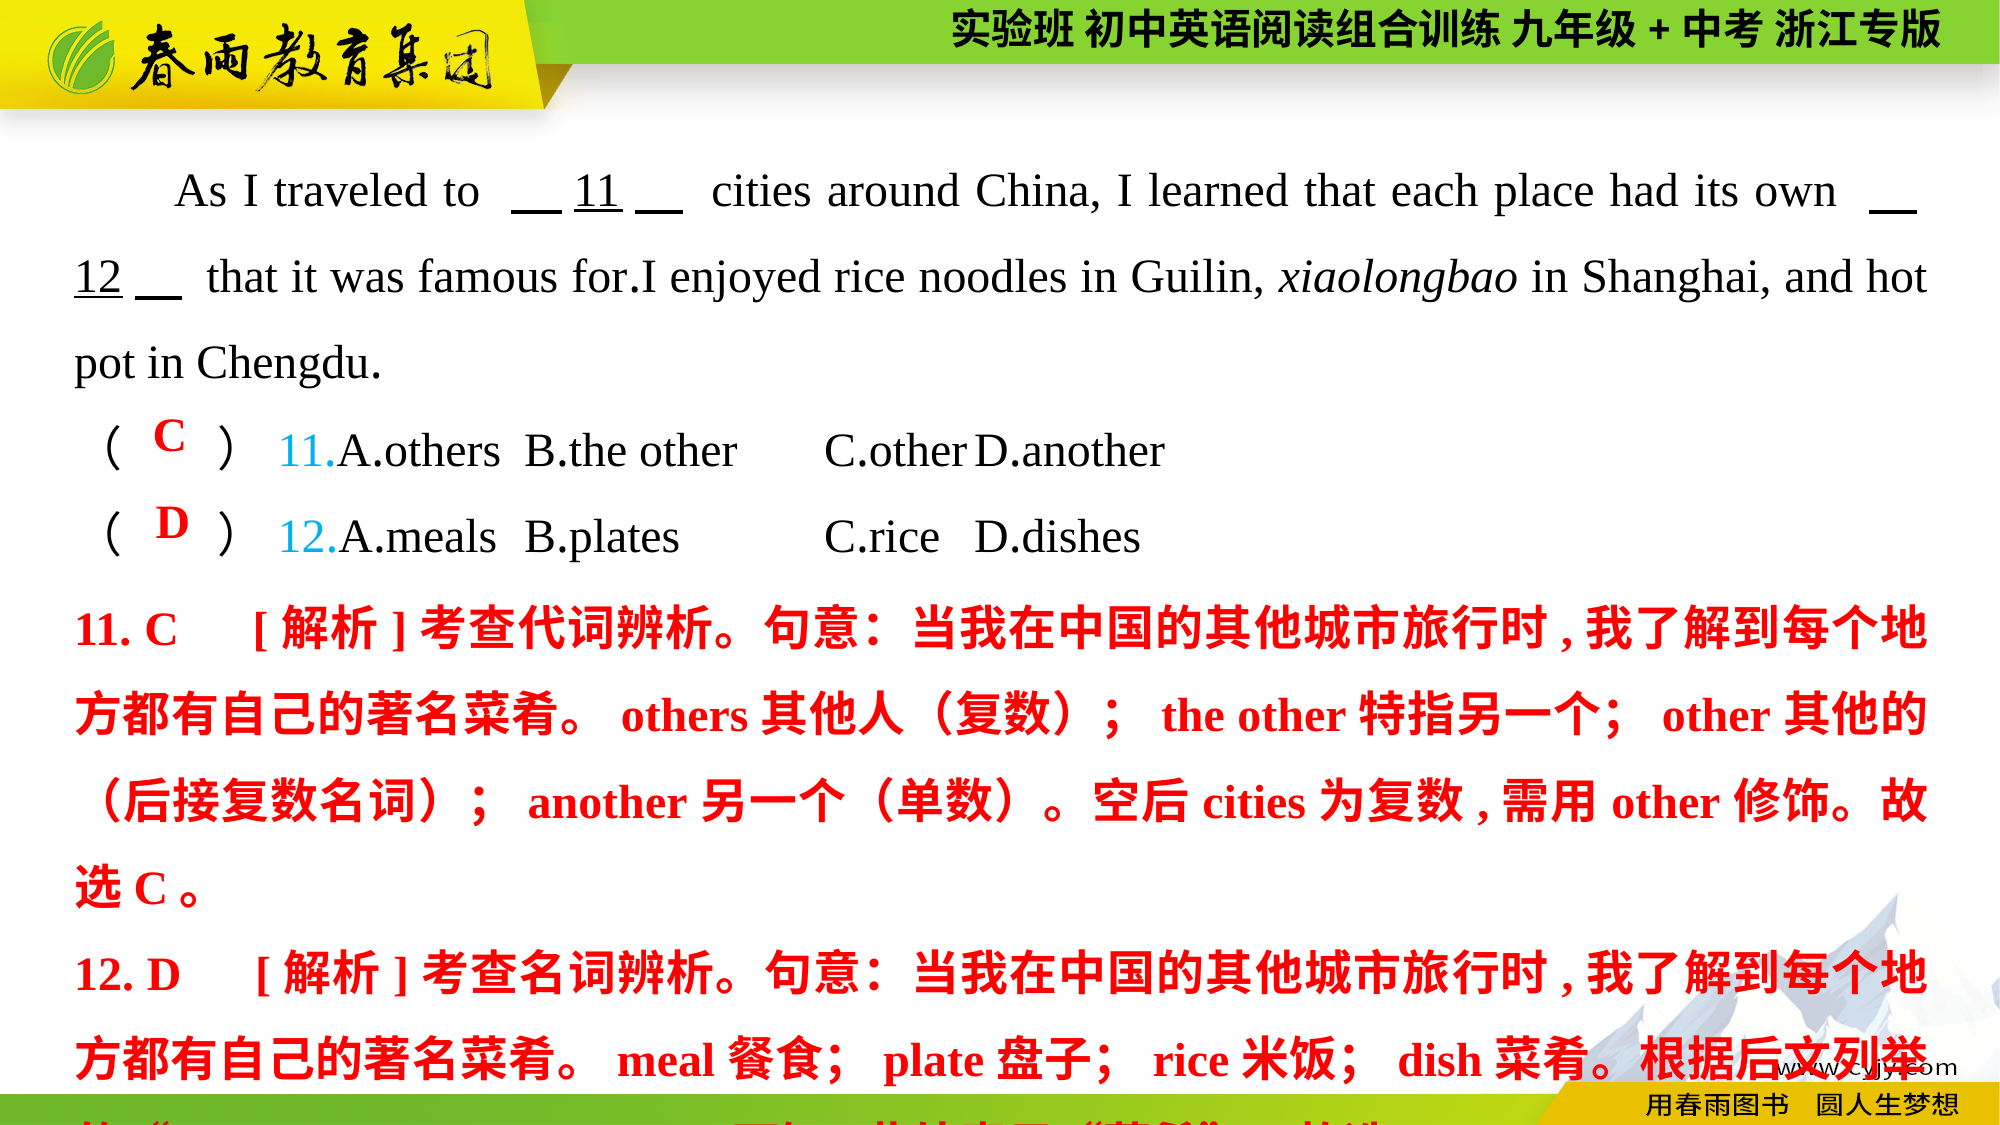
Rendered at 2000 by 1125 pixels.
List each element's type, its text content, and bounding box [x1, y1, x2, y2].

text_box （ ）11.A.others B.the other C.other D.another （ ）12.A.meals B.plates C.rice D.dishes [59, 382, 1944, 561]
text_box C [137, 395, 203, 468]
picture [0, 0, 2000, 1125]
list As I traveled to 11 cities around China, I learned that each place had its own 12 that it was famous for.I enjoyed rice noodles in Guilin, xiaolongbao in Shanghai, and hot pot in Chengdu. [59, 122, 1944, 382]
text_box D [140, 482, 206, 555]
text_box 11. C [解析]考查代词辨析。句意：当我在中国的其他城市旅行时,我了解到每个地方都有自己的著名菜肴。others其他人（复数）；the other特指另一个；other其他的（后接复数名词）；another另一个（单数）。空后cities为复数,需用other修饰。故选C。 12. D [解析]考查名词辨析。句意：当我在中国的其他城市旅行时,我了解到每个地方都有自己的著名菜肴。meal餐食；plate盘子；rice米饭；dish菜肴。根据后文列举的“rice noodles, xiaolongbao”可知,此处表示“菜肴”。故选D。 [59, 561, 1944, 1125]
